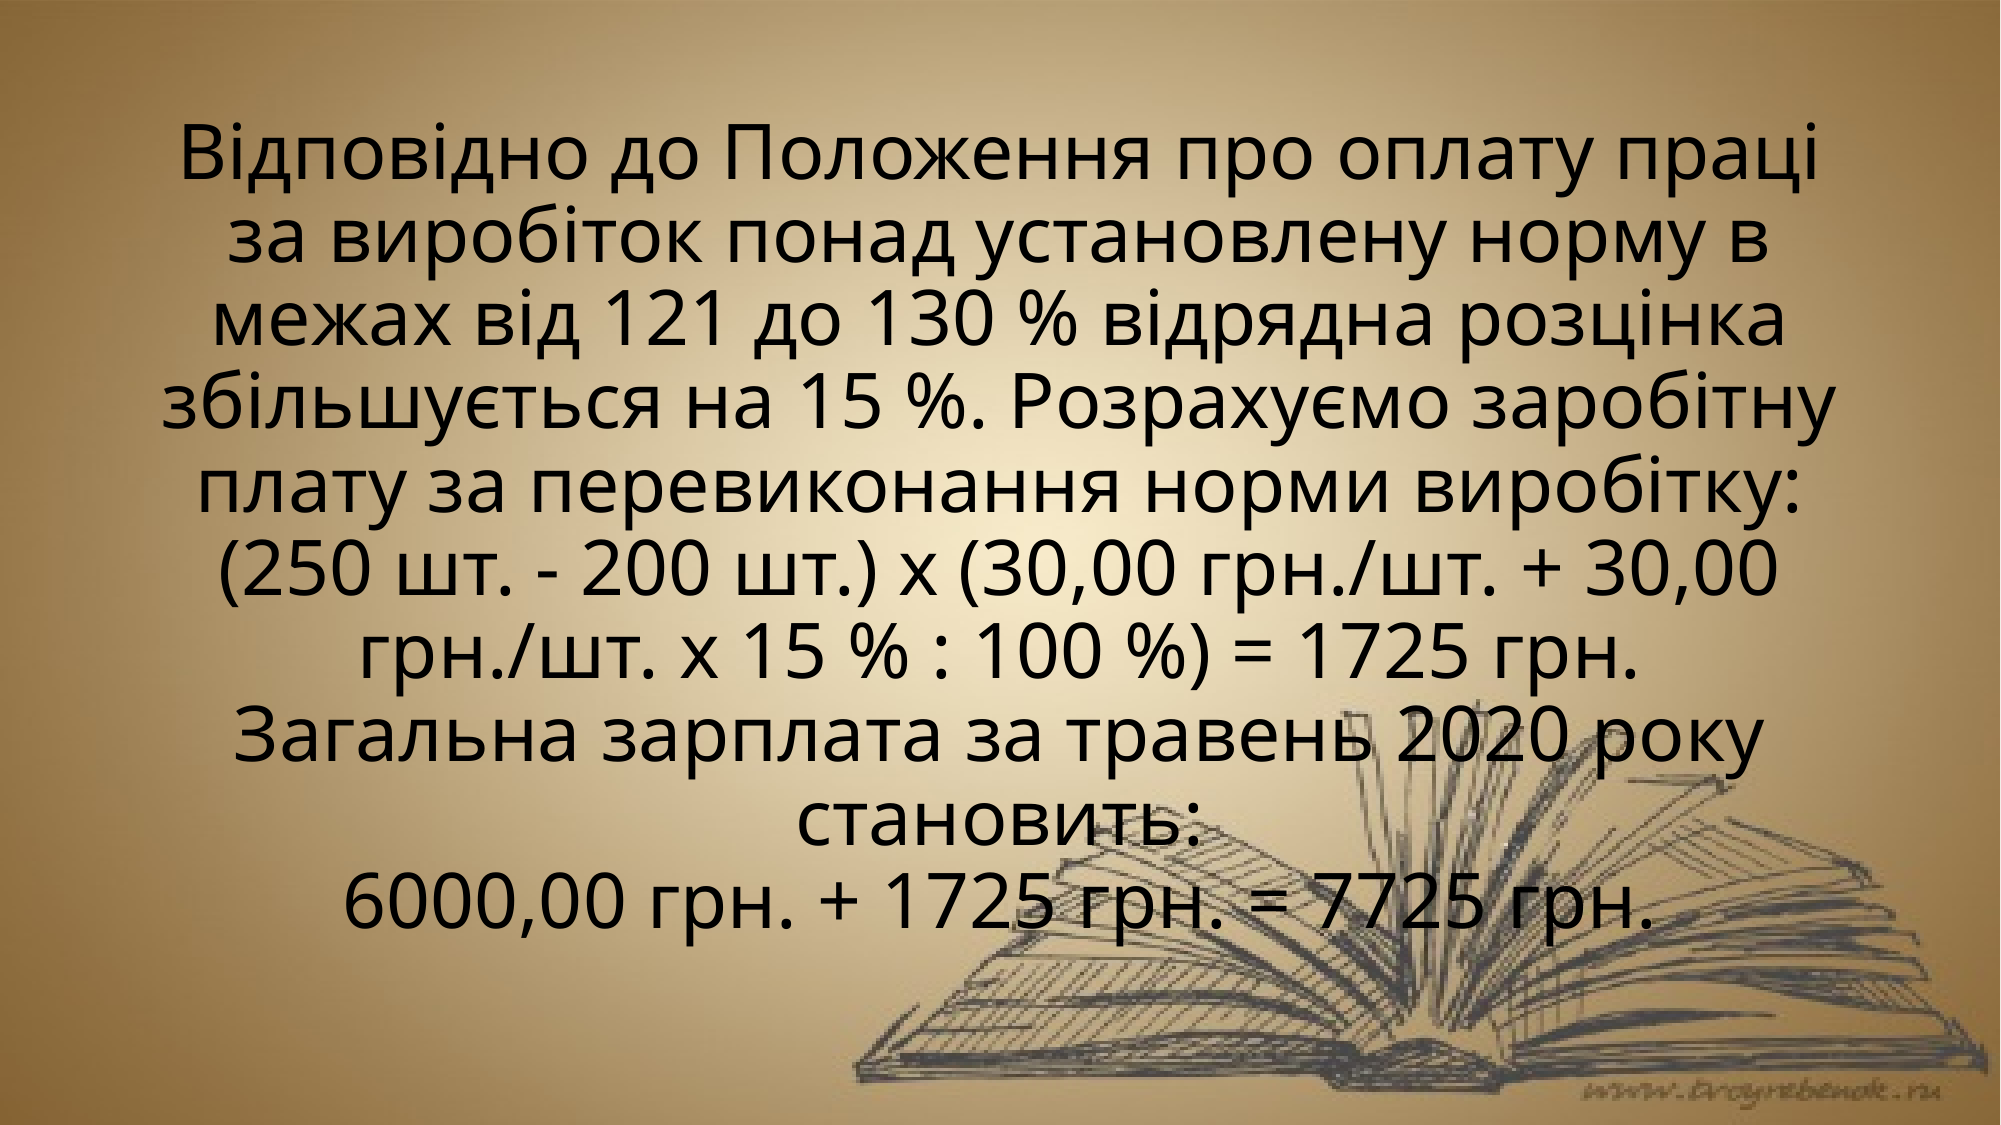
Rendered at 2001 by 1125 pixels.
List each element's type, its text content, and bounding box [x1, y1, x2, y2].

picture [0, 0, 2001, 1125]
title Відповідно до Положення про оплату праці за виробіток понад установлену норму в межах від 121 до 130 % відрядна розцінка збільшується на 15 %. Розрахуємо заробітну плату за перевиконання норми виробітку: (250 шт. - 200 шт.) х (30,00 грн./шт. + 30,00 грн./шт. х 15 % : 100 %) = 1725 грн. Загальна зарплата за травень 2020 року становить: 6000,00 грн. + 1725 грн. = 7725 грн. [137, 59, 1863, 1091]
